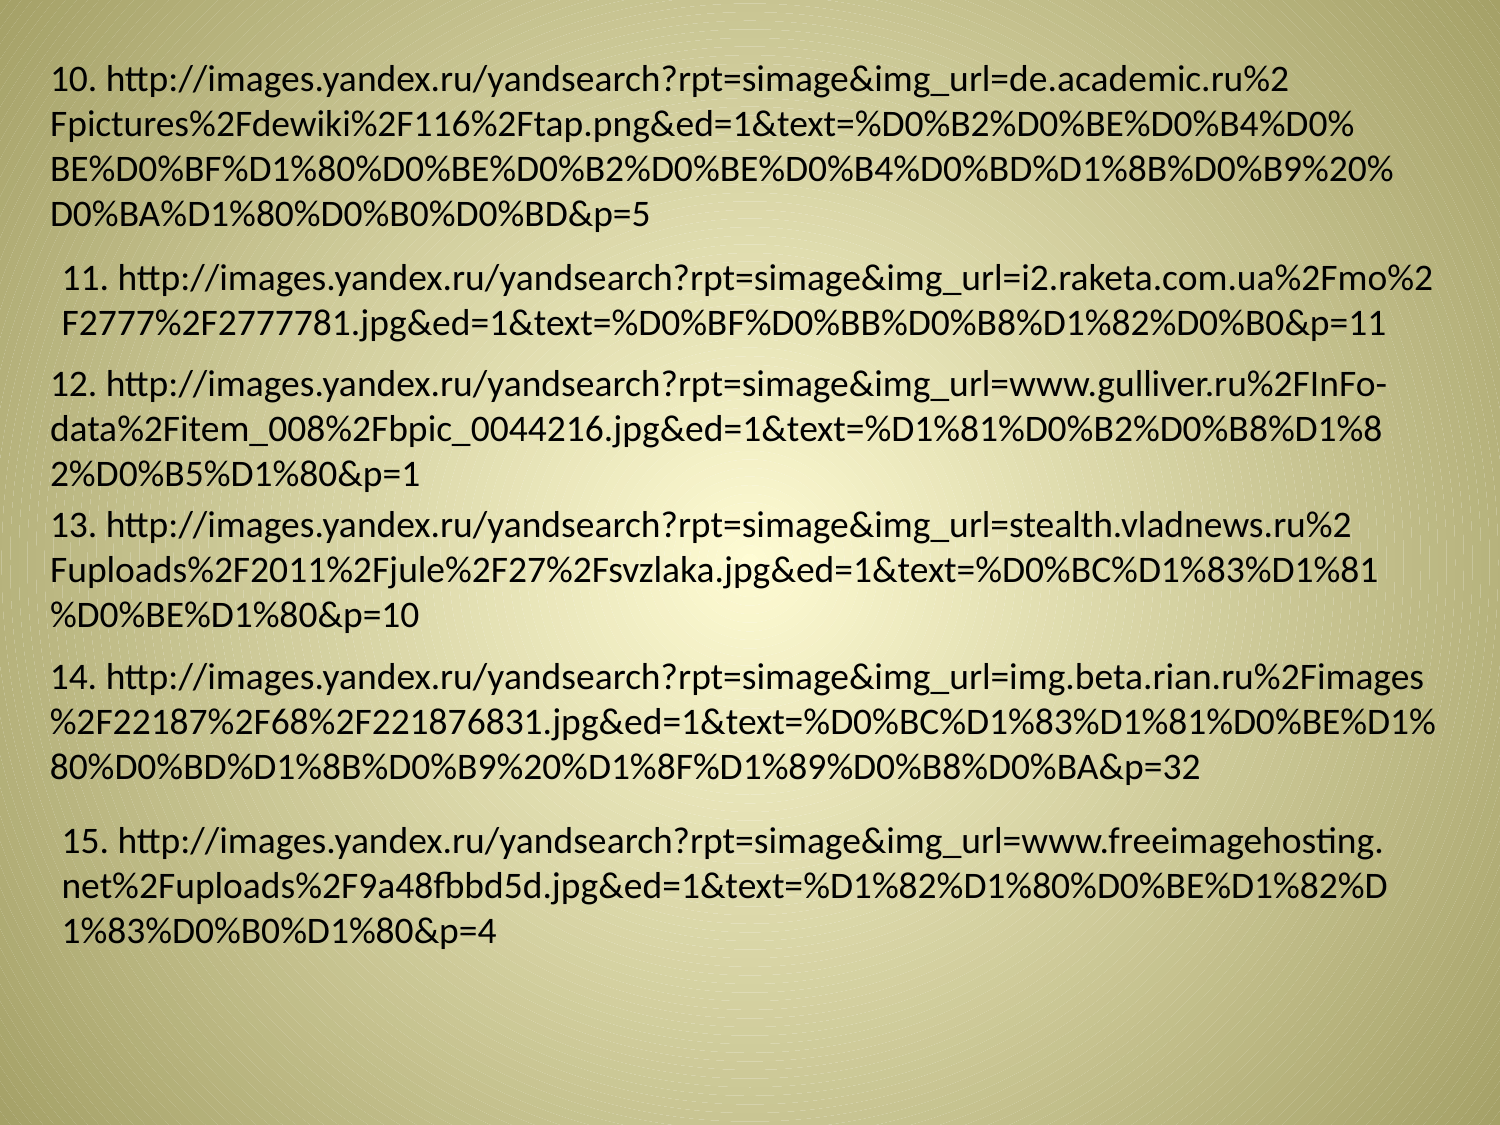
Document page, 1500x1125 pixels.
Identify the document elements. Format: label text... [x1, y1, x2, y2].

text_box 13. http://images.yandex.ru/yandsearch?rpt=simage&img_url=stealth.vladnews.ru%2 Fuploads%2F2011%2Fjule%2F27%2Fsvzlaka.jpg&ed=1&text=%D0%BC%D1%83%D1%81 %D0%BE%D1%80&p=10 [35, 492, 1432, 642]
text_box 11. http://images.yandex.ru/yandsearch?rpt=simage&img_url=i2.raketa.com.ua%2Fmo%2 F2777%2F2777781.jpg&ed=1&text=%D0%BF%D0%BB%D0%B8%D1%82%D0%B0&p=11 [46, 246, 1477, 351]
text_box 14. http://images.yandex.ru/yandsearch?rpt=simage&img_url=img.beta.rian.ru%2Fimages %2F22187%2F68%2F221876831.jpg&ed=1&text=%D0%BC%D1%83%D1%81%D0%BE%D1% 80%D0%BD%D1%8B%D0%B9%20%D1%8F%D1%89%D0%B8%D0%BA&p=32 [35, 644, 1491, 795]
text_box 10. http://images.yandex.ru/yandsearch?rpt=simage&img_url=de.academic.ru%2 Fpictures%2Fdewiki%2F116%2Ftap.png&ed=1&text=%D0%B2%D0%BE%D0%B4%D0% BE%D0%BF%D1%80%D0%BE%D0%B2%D0%BE%D0%B4%D0%BD%D1%8B%D0%B9%20% D0%BA%D1%80%D0%B0%D0%BD&p=5 [35, 46, 1472, 242]
text_box 12. http://images.yandex.ru/yandsearch?rpt=simage&img_url=www.gulliver.ru%2FInFo- data%2Fitem_008%2Fbpic_0044216.jpg&ed=1&text=%D1%81%D0%B2%D0%B8%D1%8 2%D0%B5%D1%80&p=1 [35, 351, 1454, 502]
text_box 15. http://images.yandex.ru/yandsearch?rpt=simage&img_url=www.freeimagehosting. net%2Fuploads%2F9a48fbbd5d.jpg&ed=1&text=%D1%82%D1%80%D0%BE%D1%82%D 1%83%D0%B0%D1%80&p=4 [46, 808, 1431, 959]
